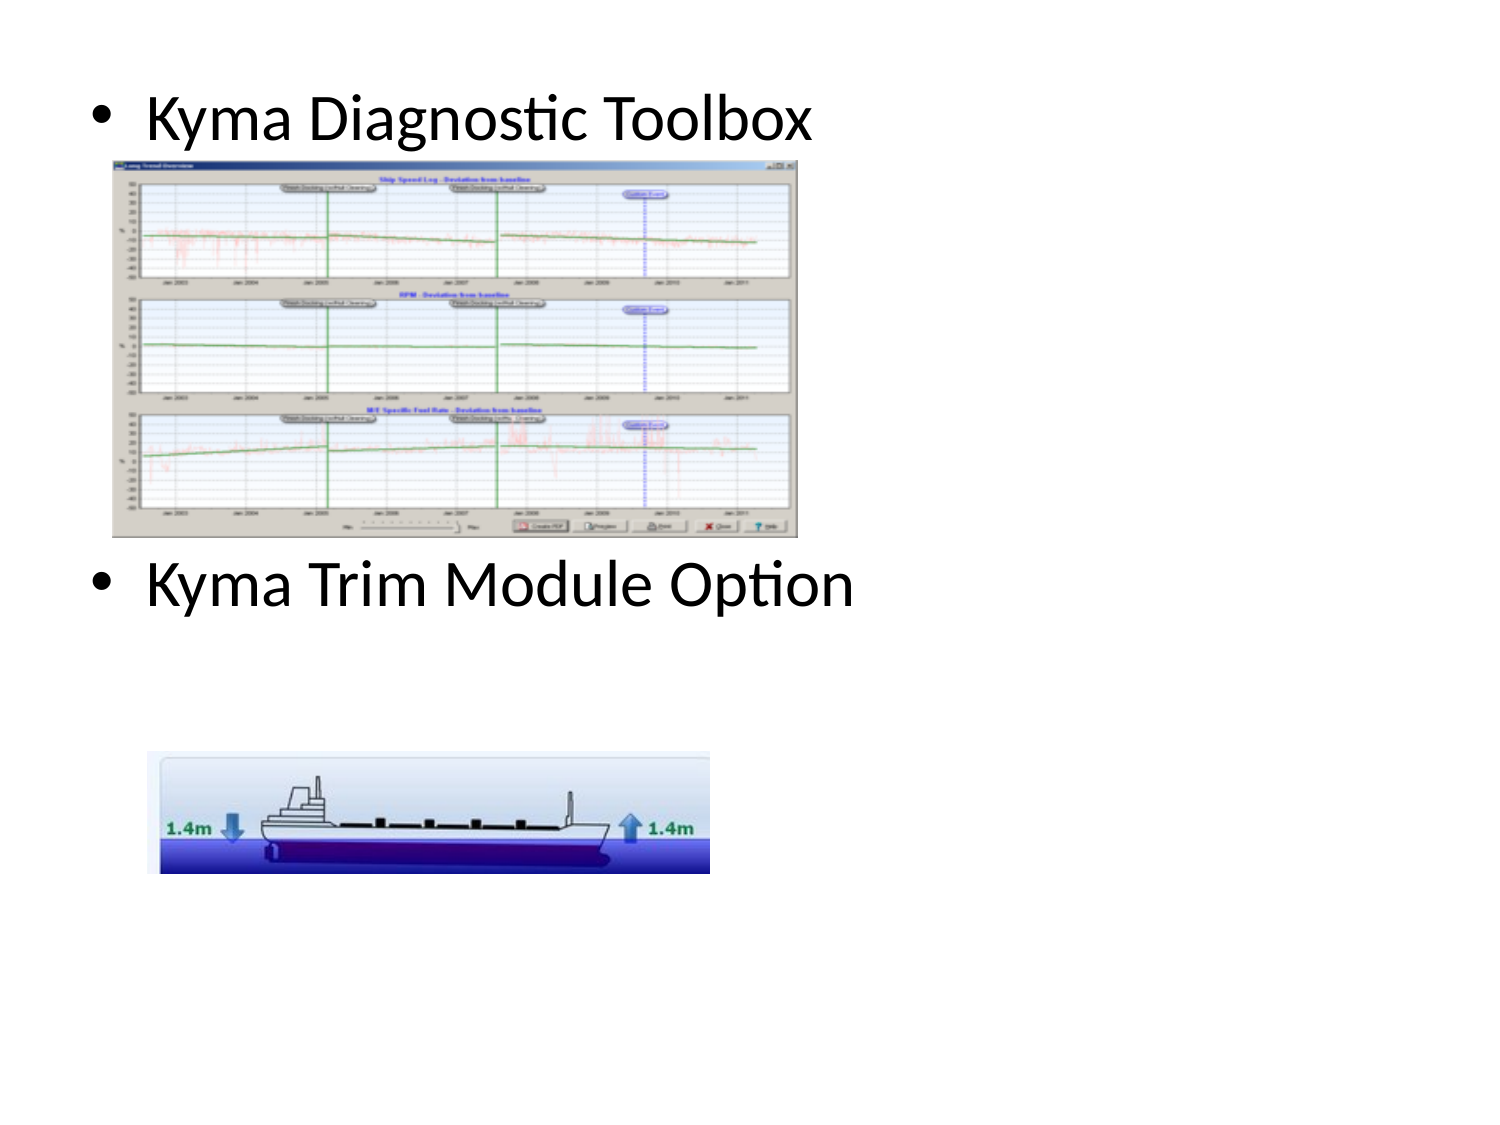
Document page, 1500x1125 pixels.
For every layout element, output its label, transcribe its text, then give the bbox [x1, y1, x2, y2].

text_box Kyma Diagnostic Toolbox Kyma Trim Module Option [75, 66, 1425, 1005]
picture [147, 751, 711, 874]
picture [111, 160, 798, 538]
